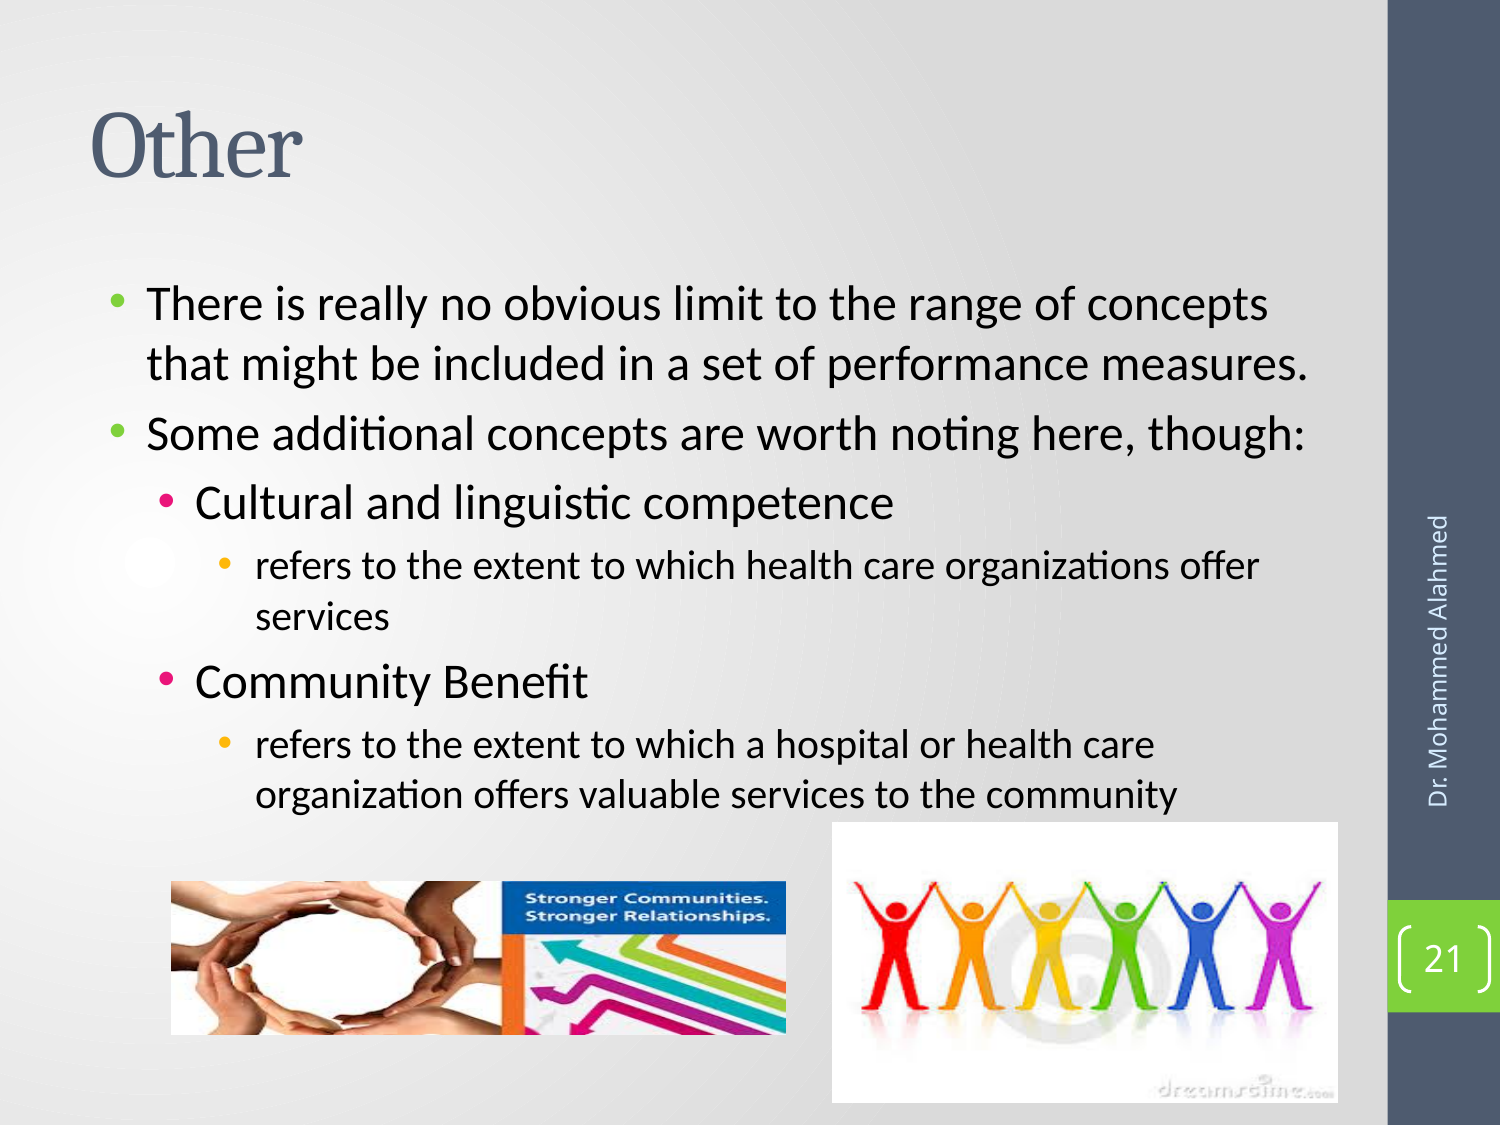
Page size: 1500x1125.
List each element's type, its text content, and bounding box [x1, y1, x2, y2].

picture [170, 880, 786, 1036]
picture [832, 821, 1338, 1104]
slide_number 21 [1397, 925, 1492, 994]
footer Dr. Mohammed Alahmed [1408, 500, 1469, 889]
list There is really no obvious limit to the range of concepts that might be included in a set of performance measures. Some additional concepts are worth noting here, though: Cultural and linguistic competence refers to the extent to which health care organizations offer services Community Benefit refers to the extent to which a hospital or health care organization offers valuable services to the community [75, 262, 1325, 846]
title Other [75, 45, 1325, 233]
